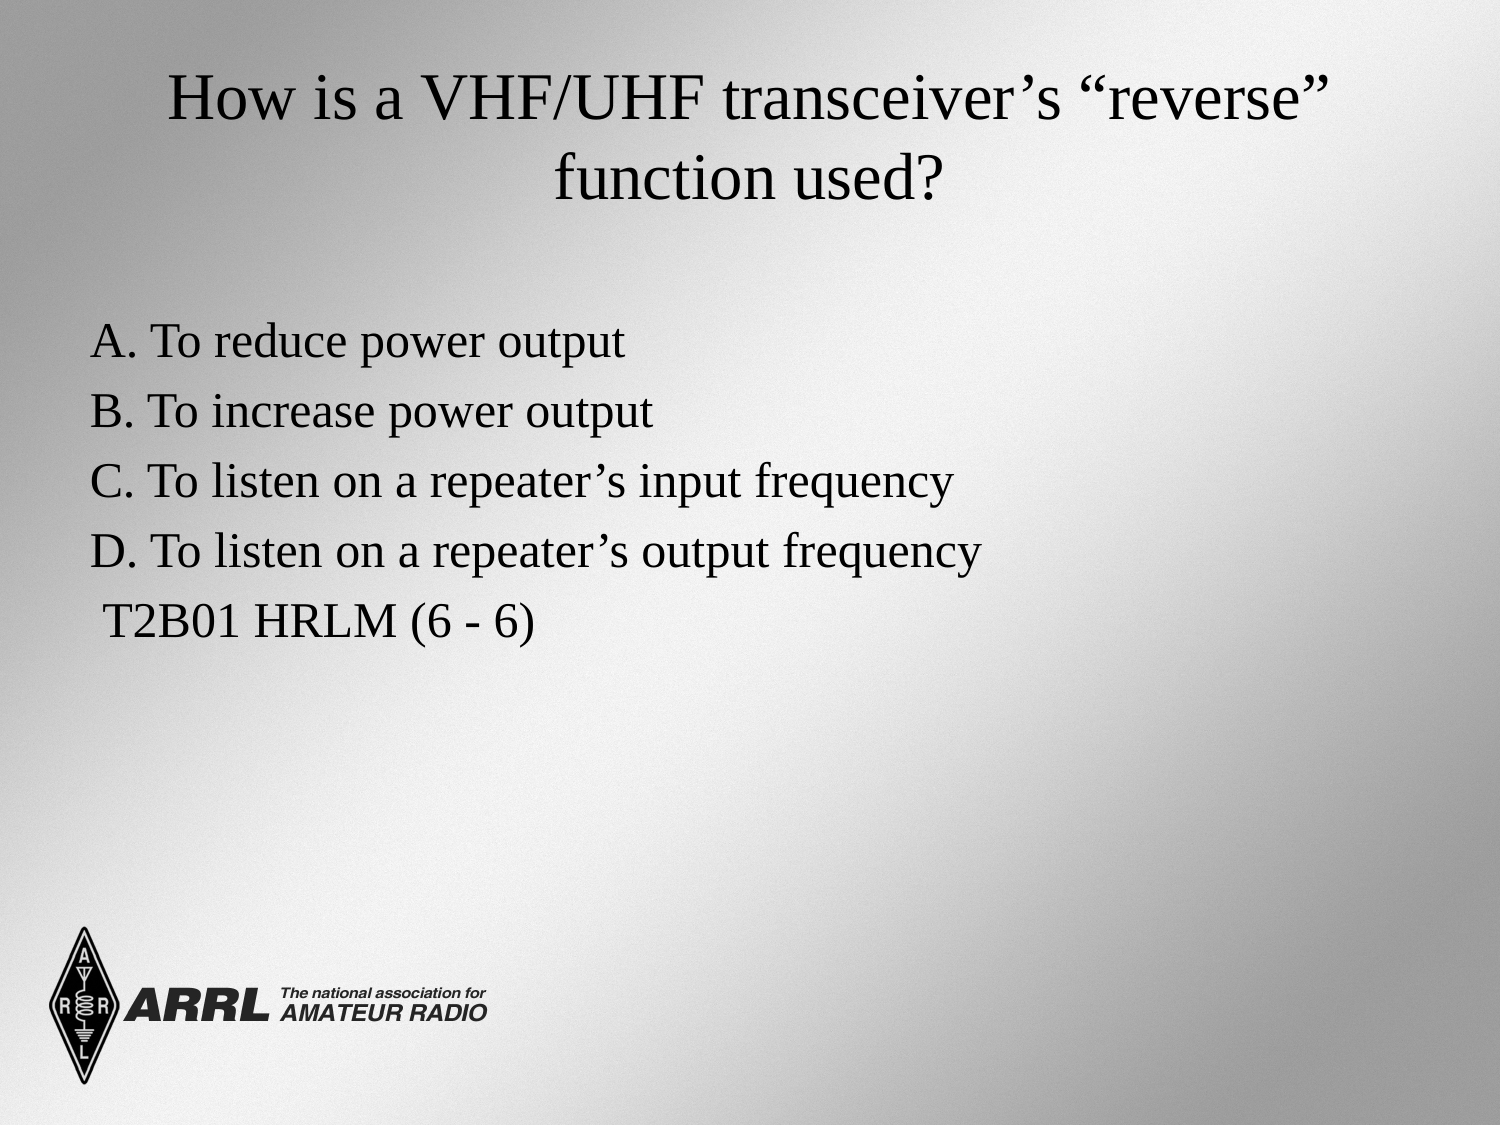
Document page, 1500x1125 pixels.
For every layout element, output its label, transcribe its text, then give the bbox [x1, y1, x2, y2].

title How is a VHF/UHF transceiver’s “reverse” function used? [75, 45, 1425, 233]
list A. To reduce power output B. To increase power output C. To listen on a repeater’s input frequency D. To listen on a repeater’s output frequency T2B01 HRLM (6 - 6) [75, 299, 1425, 1005]
picture [0, 0, 1500, 1125]
